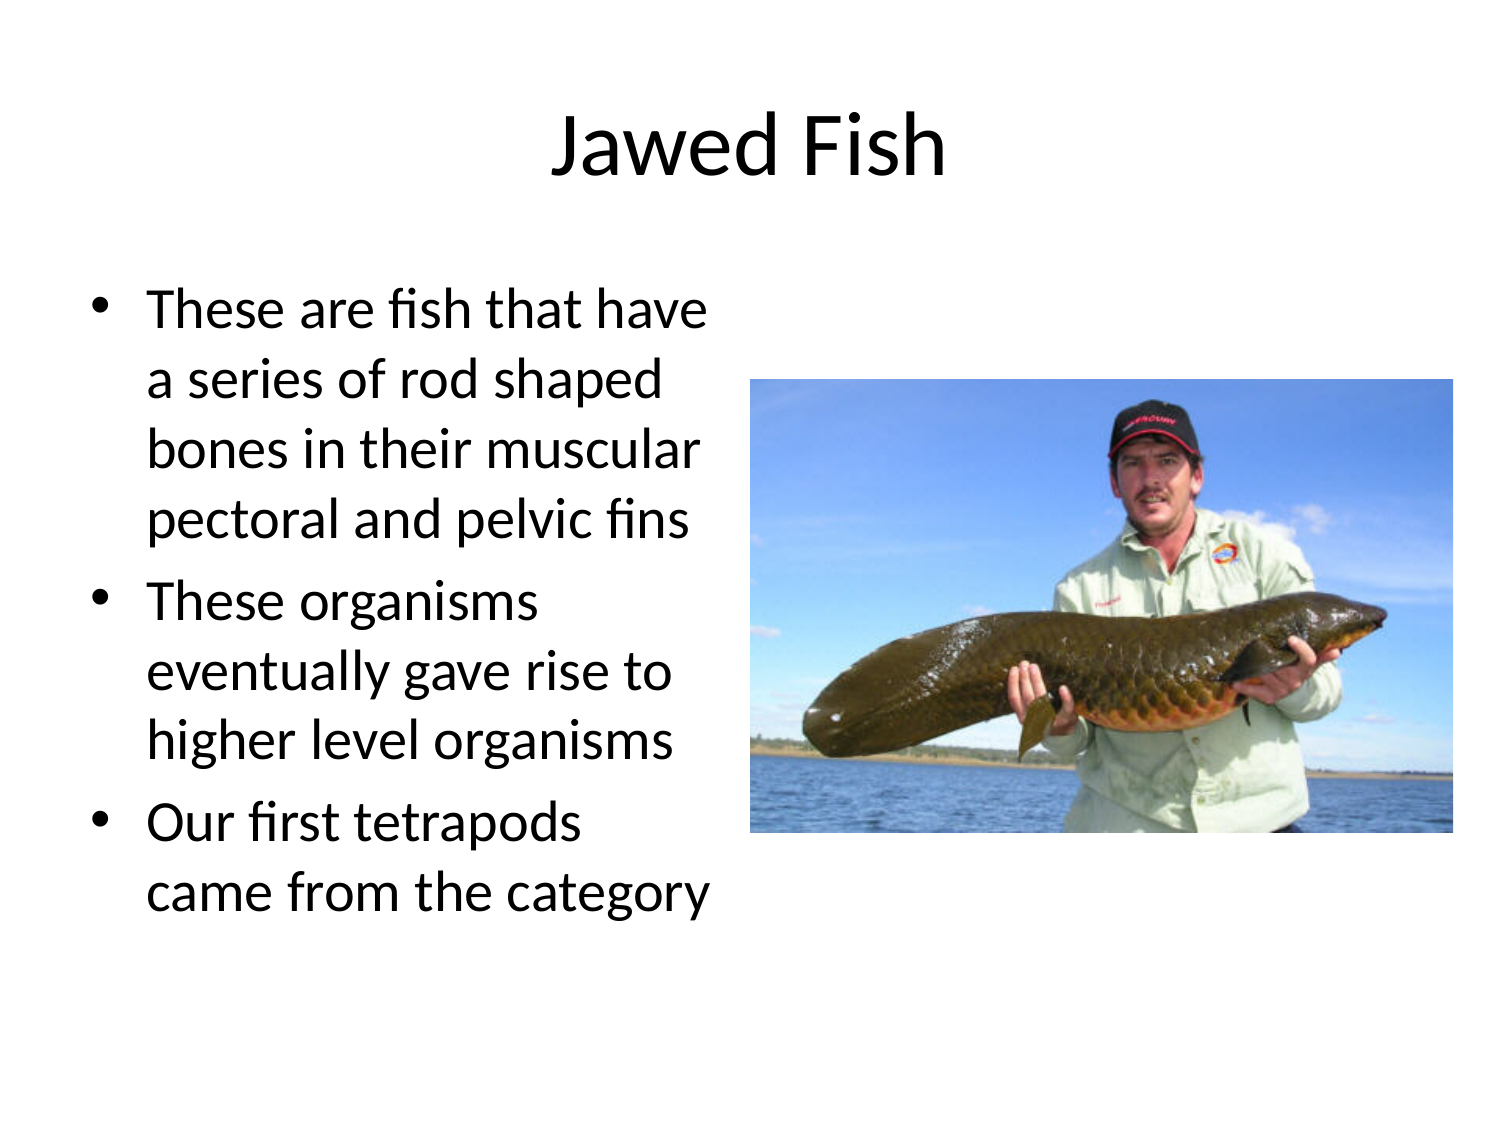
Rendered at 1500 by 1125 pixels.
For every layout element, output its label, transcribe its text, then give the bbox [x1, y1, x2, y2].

list These are fish that have a series of rod shaped bones in their muscular pectoral and pelvic fins These organisms eventually gave rise to higher level organisms Our first tetrapods came from the category [75, 262, 738, 1005]
title Jawed Fish [75, 45, 1425, 233]
picture [749, 378, 1454, 834]
